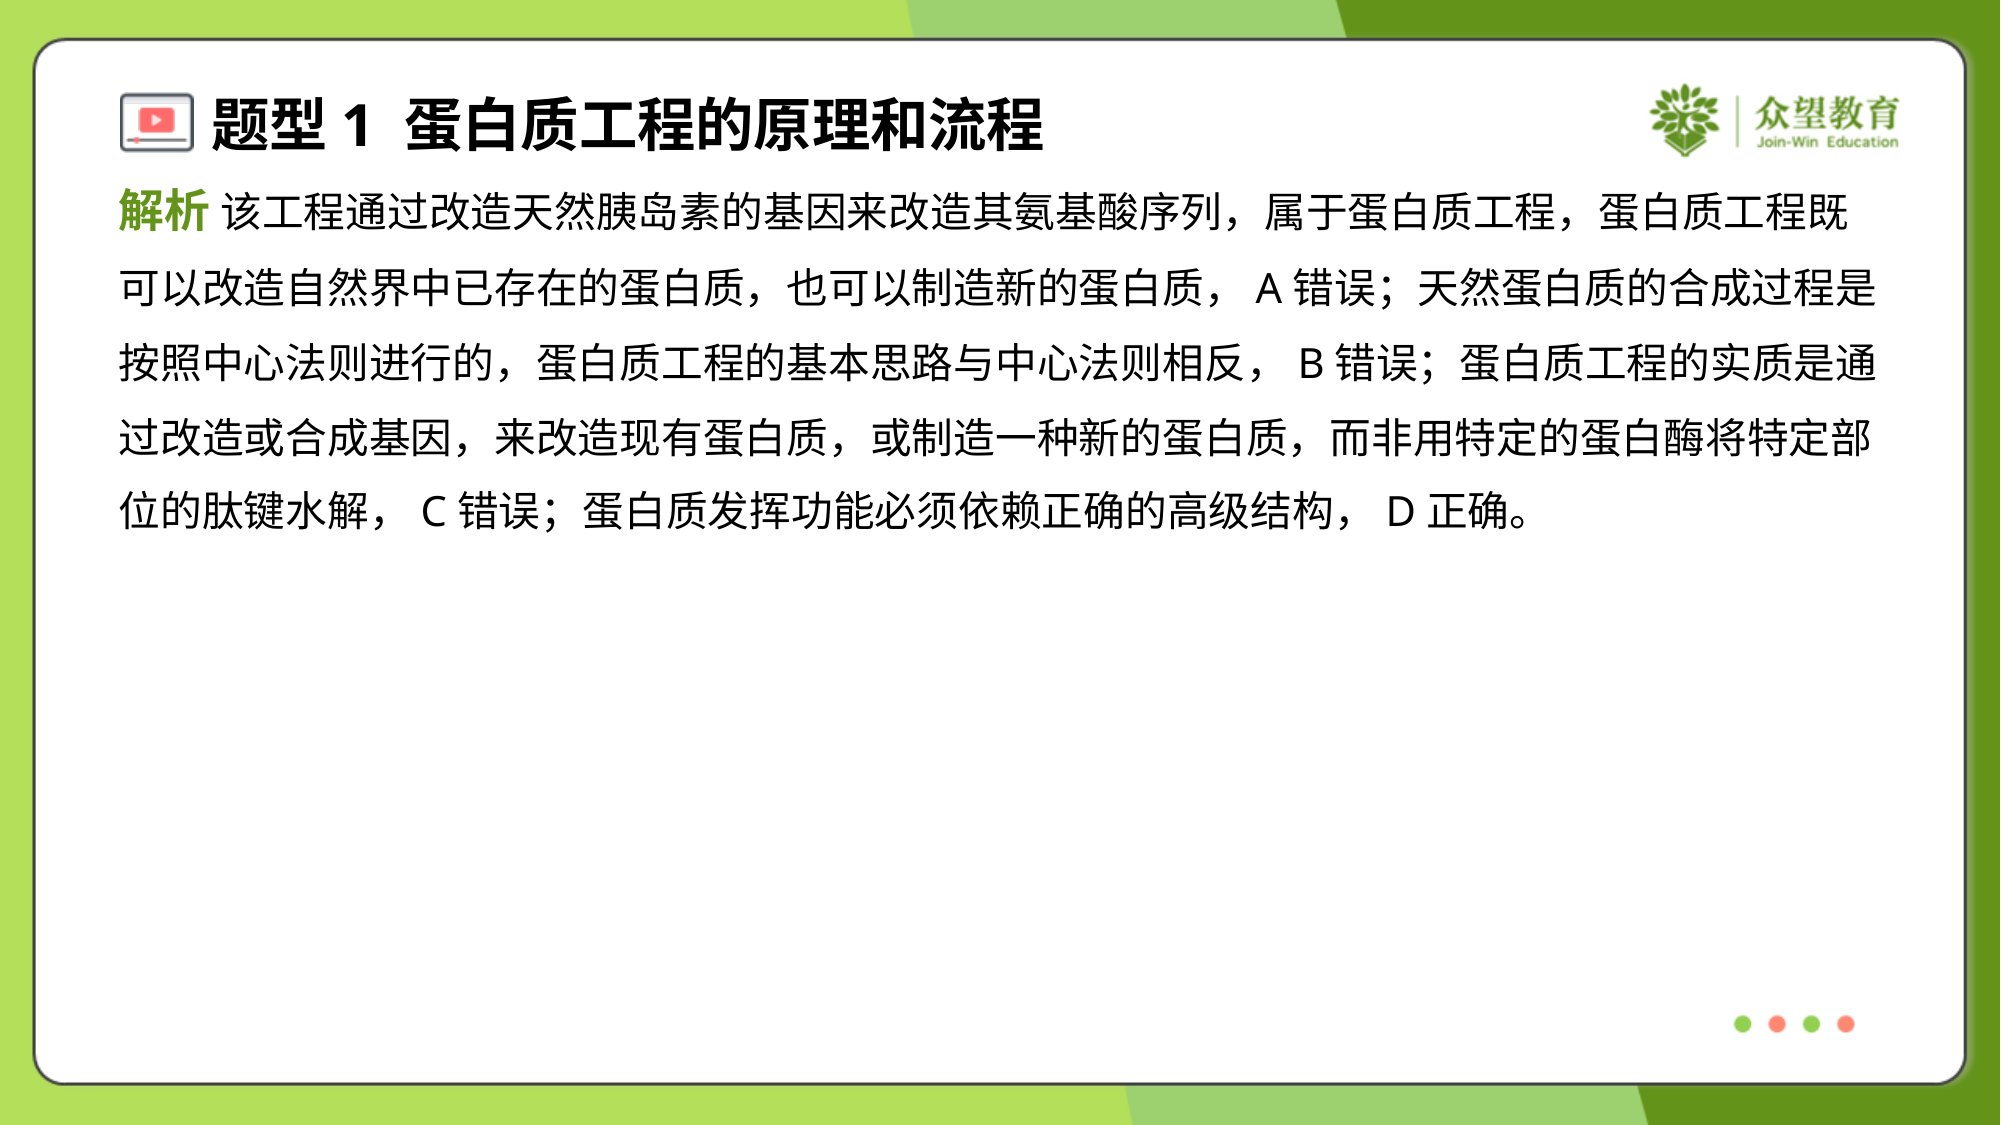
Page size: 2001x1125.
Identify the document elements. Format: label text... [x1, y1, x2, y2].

text_box 解析 该工程通过改造天然胰岛素的基因来改造其氨基酸序列，属于蛋白质工程，蛋白质工程既 可以改造自然界中已存在的蛋白质，也可以制造新的蛋白质，A错误；天然蛋白质的合成过程是 按照中心法则进行的，蛋白质工程的基本思路与中心法则相反，B错误；蛋白质工程的实质是通 过改造或合成基因，来改造现有蛋白质，或制造一种新的蛋白质，而非用特定的蛋白酶将特定部 位的肽键水解，C错误；蛋白质发挥功能必须依赖正确的高级结构，D正确。 [118, 159, 1883, 527]
picture [0, 0, 2000, 1125]
